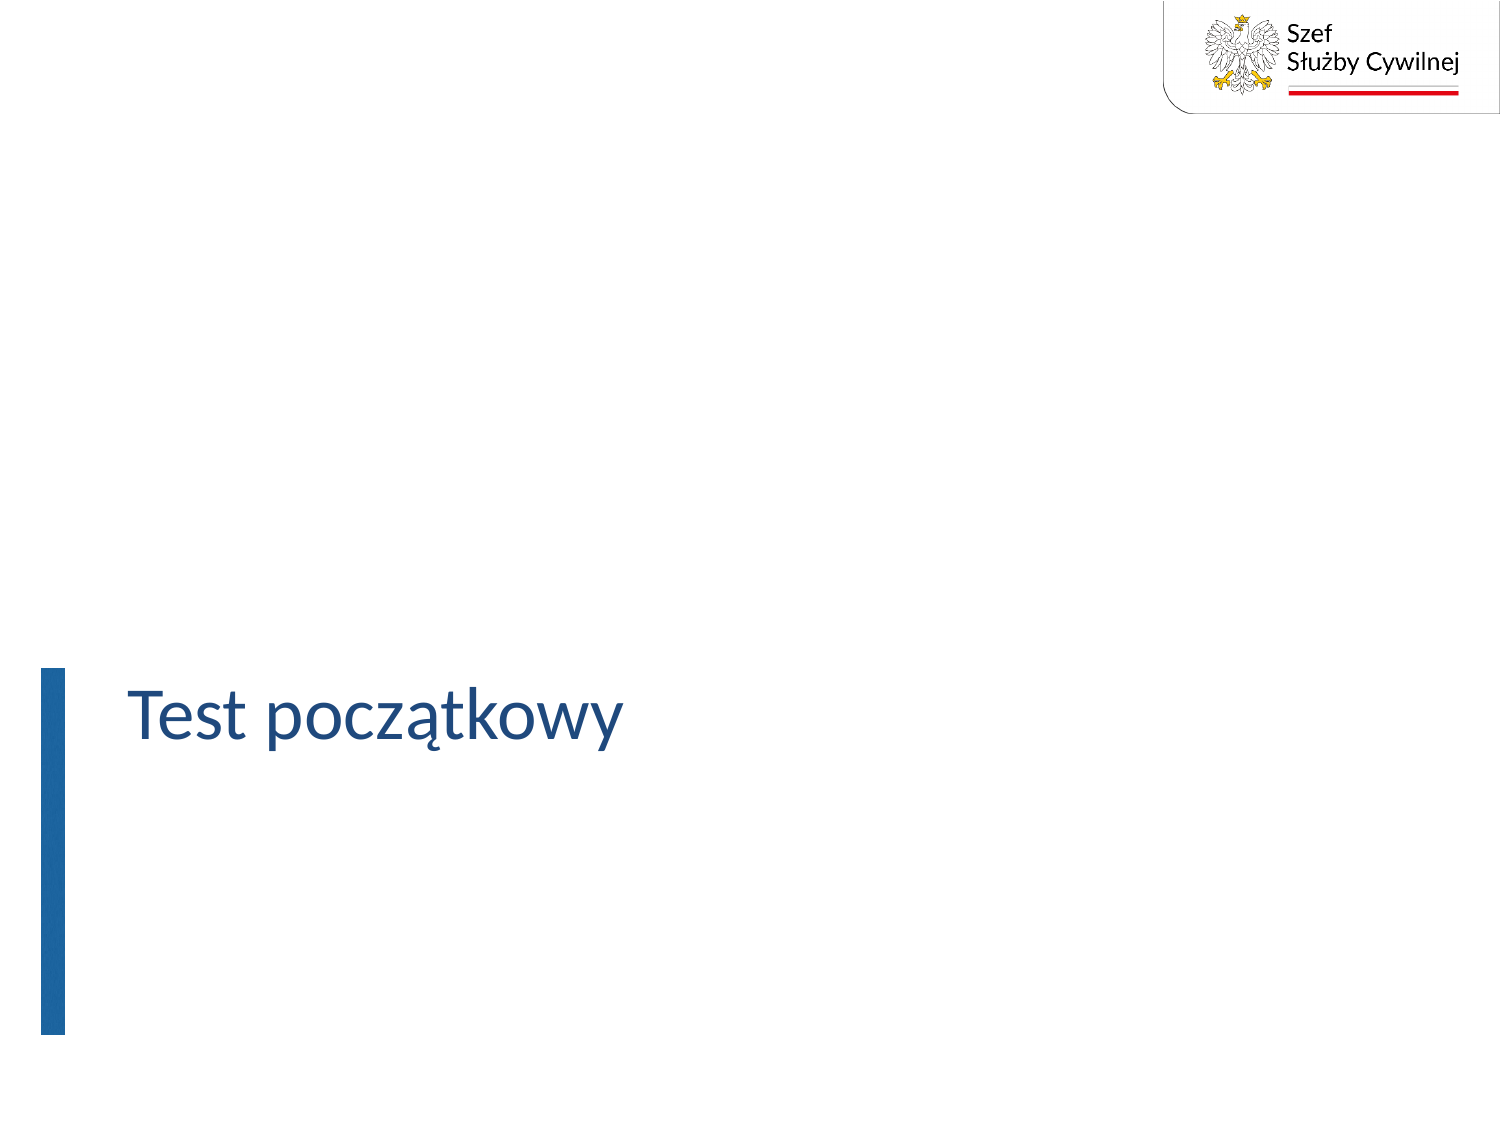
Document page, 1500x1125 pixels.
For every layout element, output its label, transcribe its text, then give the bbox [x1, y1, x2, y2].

picture [41, 668, 65, 1035]
title Test początkowy [112, 656, 1388, 881]
picture [1163, 0, 1500, 114]
